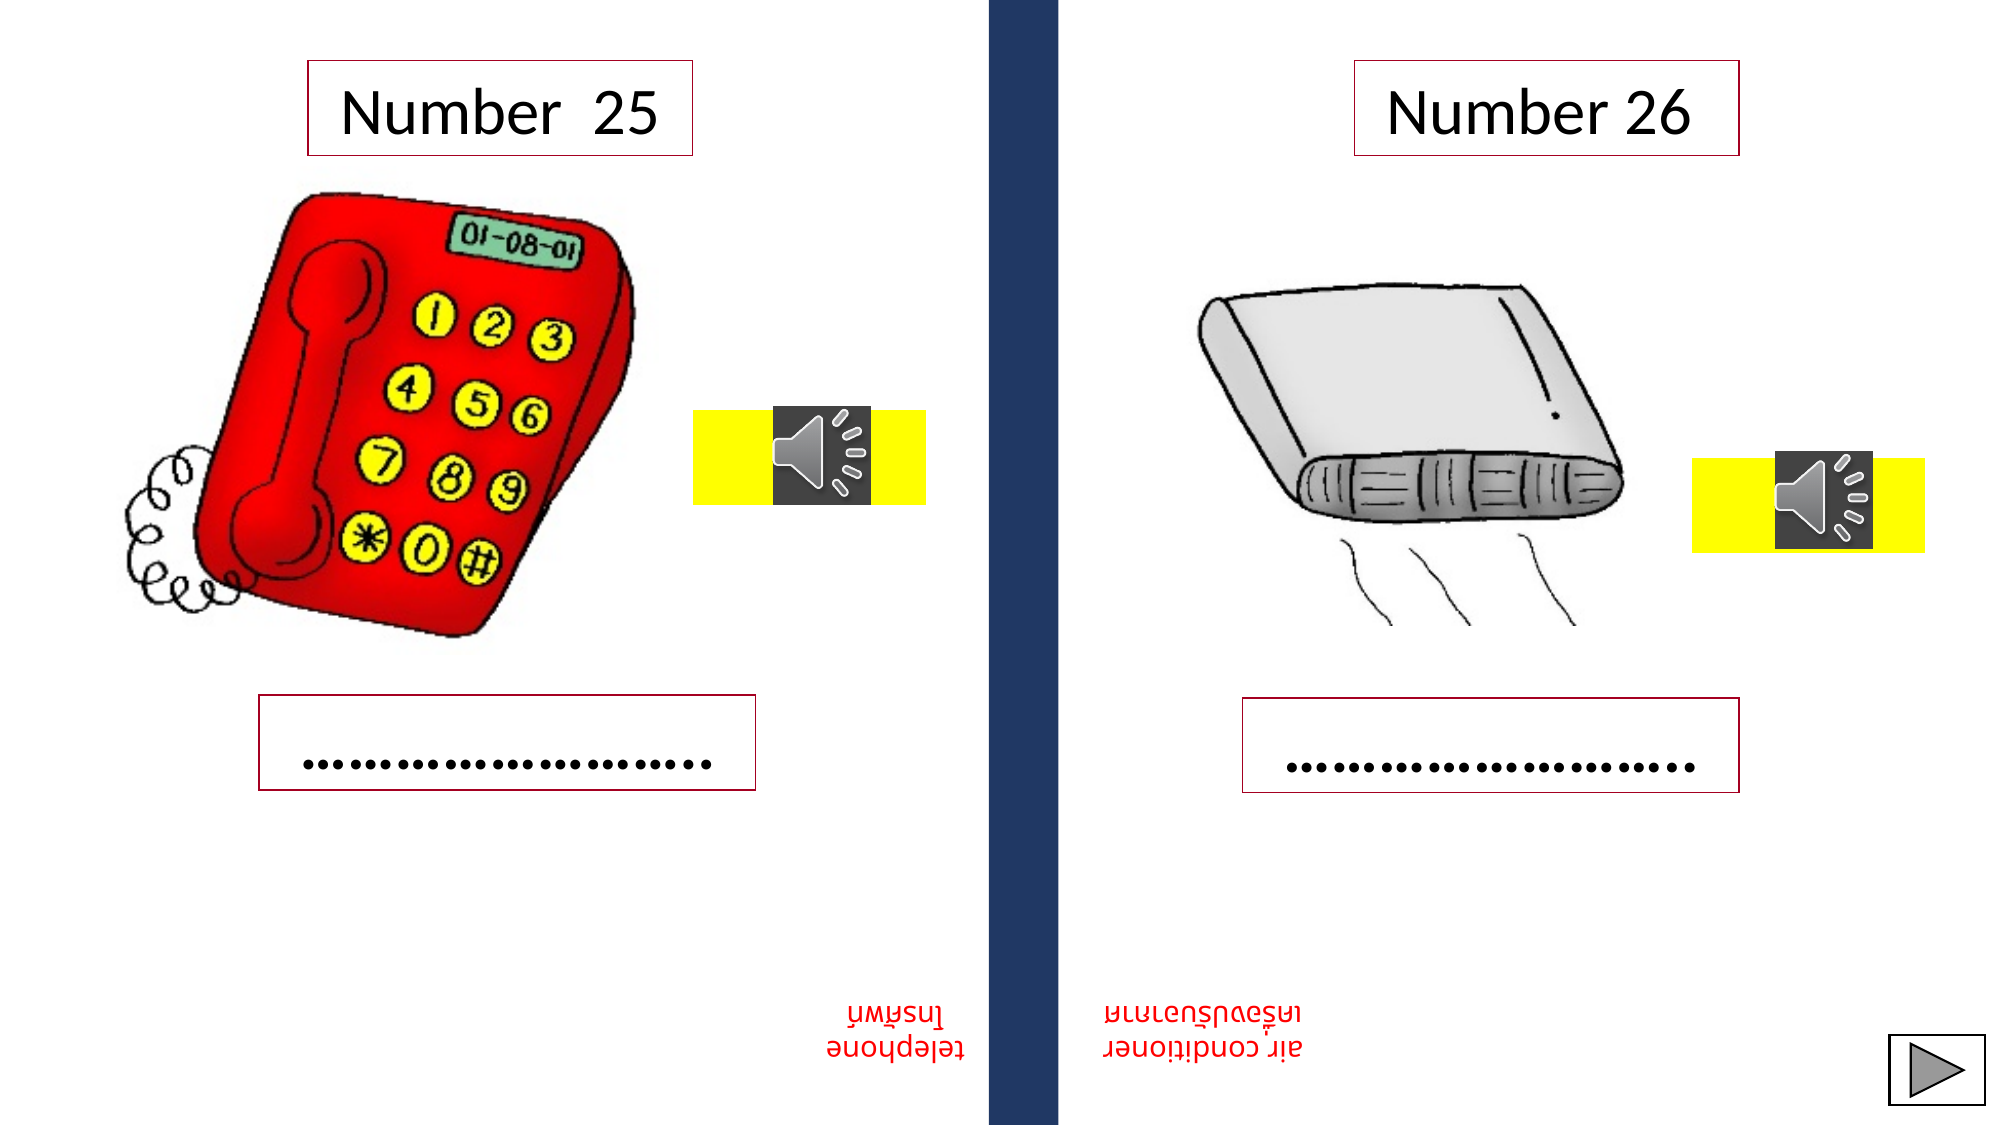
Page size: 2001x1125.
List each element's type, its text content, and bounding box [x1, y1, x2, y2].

text_box [988, 0, 1059, 1125]
picture [101, 166, 659, 655]
picture [1773, 450, 1874, 551]
text_box …………………….. [259, 695, 756, 790]
text_box telephone โทรศัพท์ [809, 993, 981, 1078]
table_header [873, 410, 926, 505]
text_box Number 26 [1354, 60, 1739, 156]
picture [772, 405, 873, 506]
text_box [1888, 1034, 1986, 1106]
picture [1160, 253, 1651, 626]
text_box …………………….. [1242, 697, 1739, 793]
text_box air conditioner เครื่องปรับอากาศ [1075, 993, 1331, 1078]
table_header [1692, 458, 1925, 553]
table_header [693, 410, 772, 505]
text_box Number 25 [308, 60, 693, 156]
